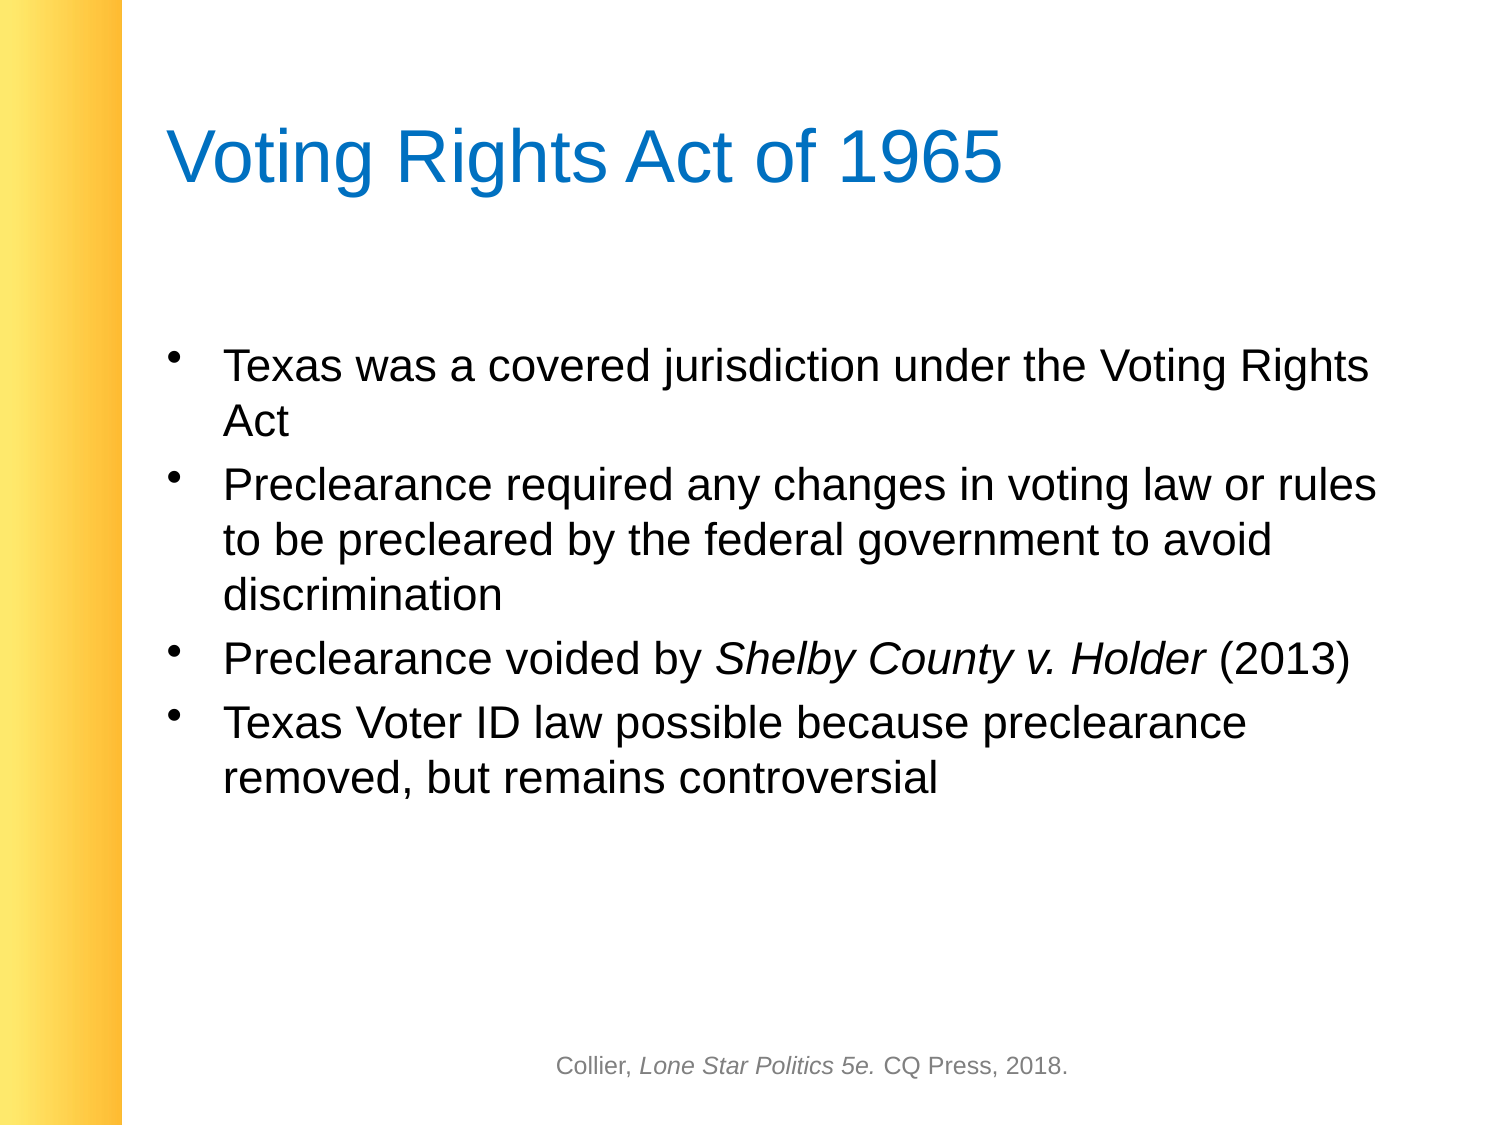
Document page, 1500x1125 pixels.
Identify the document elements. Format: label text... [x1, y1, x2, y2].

text_box Collier, Lone Star Politics 5e. CQ Press, 2018. [525, 1042, 1100, 1087]
title Voting Rights Act of 1965 [151, 99, 1465, 288]
picture [0, 0, 1500, 1125]
list Texas was a covered jurisdiction under the Voting Rights Act Preclearance required any changes in voting law or rules to be precleared by the federal government to avoid discrimination Preclearance voided by Shelby County v. Holder (2013) Texas Voter ID law possible because preclearance removed, but remains controversial [151, 328, 1400, 1025]
